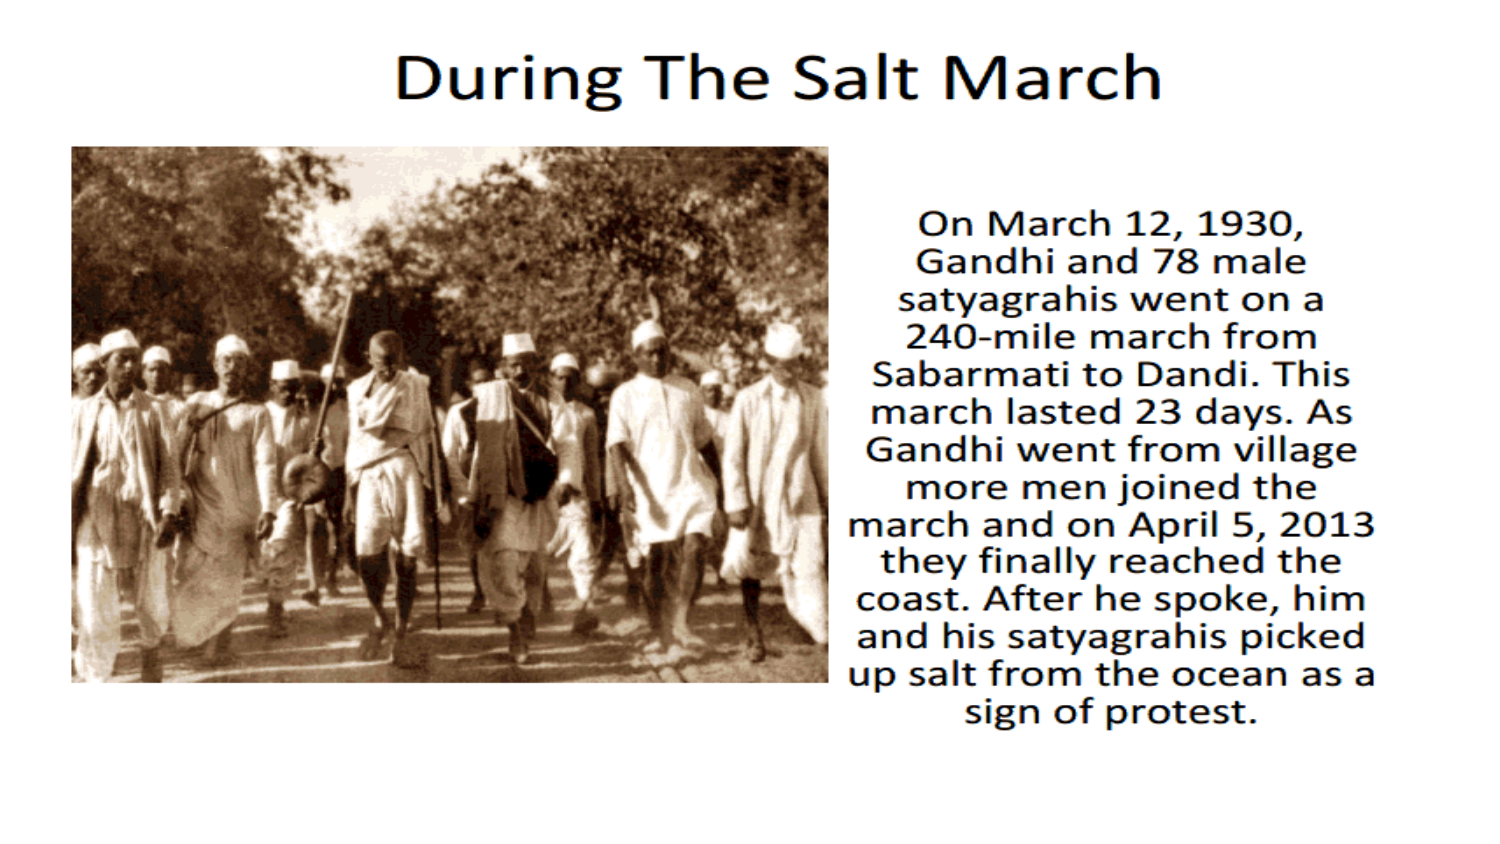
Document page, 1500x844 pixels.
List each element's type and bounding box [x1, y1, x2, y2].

text_box [49, 0, 1451, 835]
